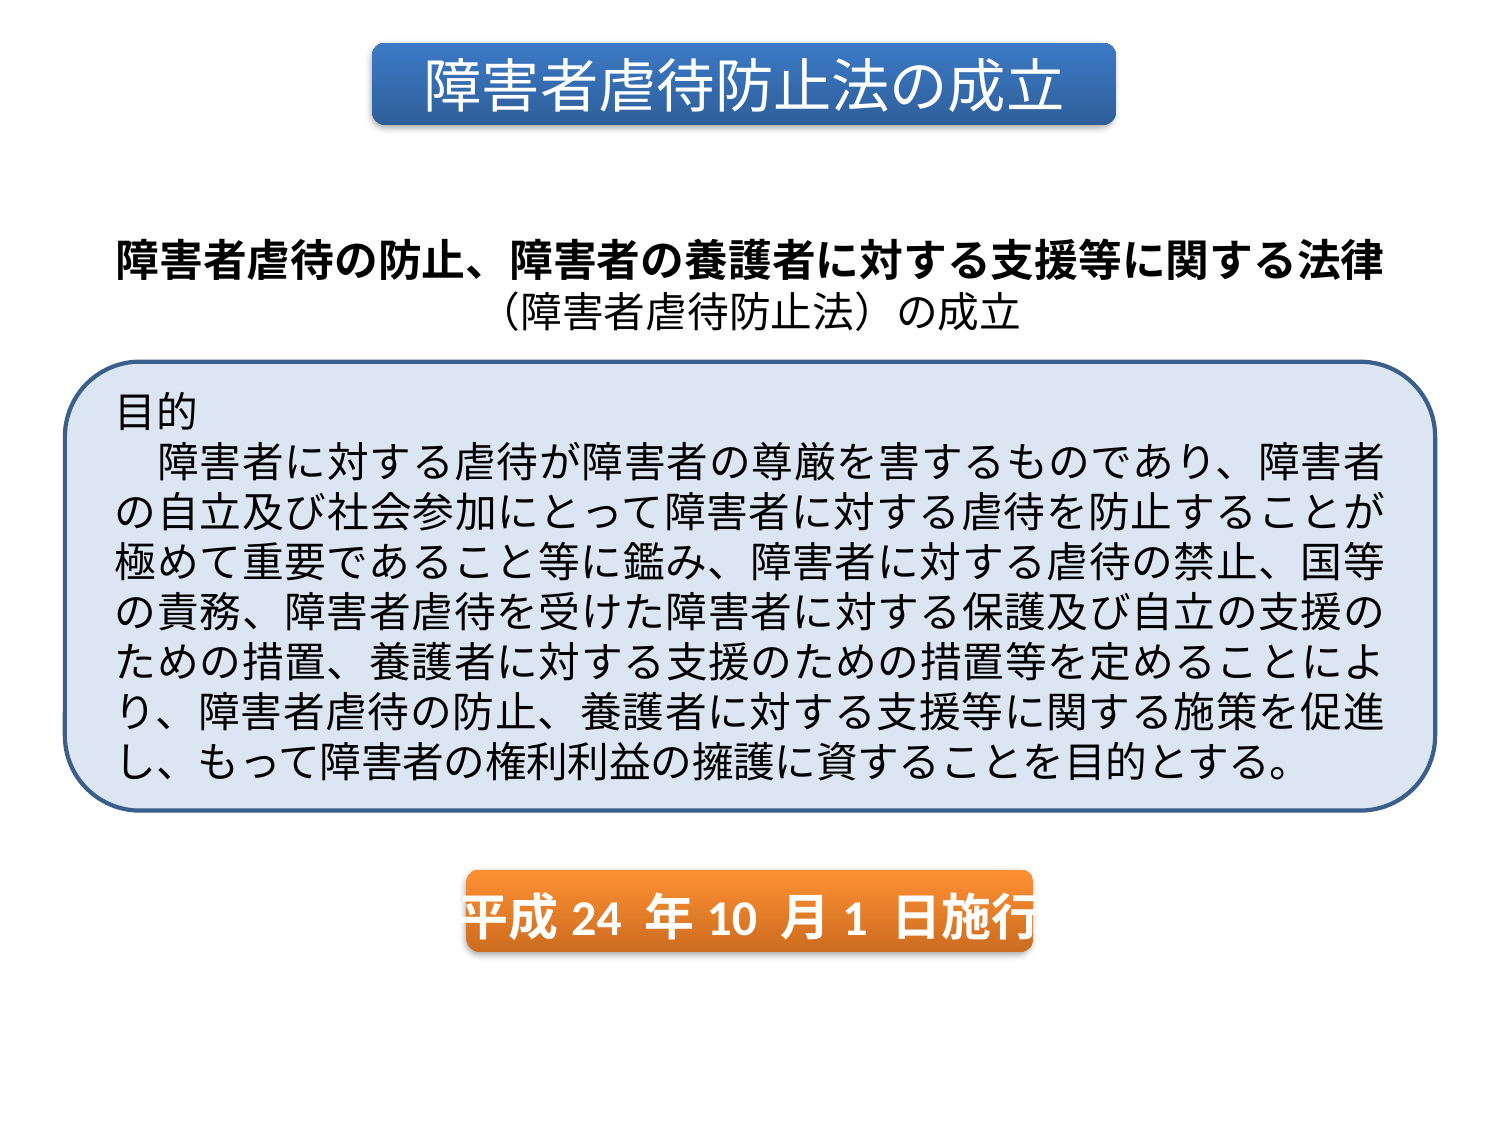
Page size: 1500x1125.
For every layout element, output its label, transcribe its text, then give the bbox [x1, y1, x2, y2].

text_box [62, 370, 100, 802]
text_box [1400, 370, 1438, 802]
text_box 障害者虐待防止法の成立 [371, 42, 1117, 126]
text_box 障害者虐待の防止、障害者の養護者に対する支援等に関する法律 （障害者虐待防止法）の成立 目的 障害者に対する虐待が障害者の尊厳を害するものであり、障害者の自立及び社会参加にとって障害者に対する虐待を防止することが極めて重要であること等に鑑み、障害者に対する虐待の禁止、国等の責務、障害者虐待を受けた障害者に対する保護及び自立の支援のための措置、養護者に対する支援のための措置等を定めることにより、障害者虐待の防止、養護者に対する支援等に関する施策を促進し、もって障害者の権利利益の擁護に資することを目的とする。 平成24 年10 月1 日施行 [100, 125, 1400, 953]
